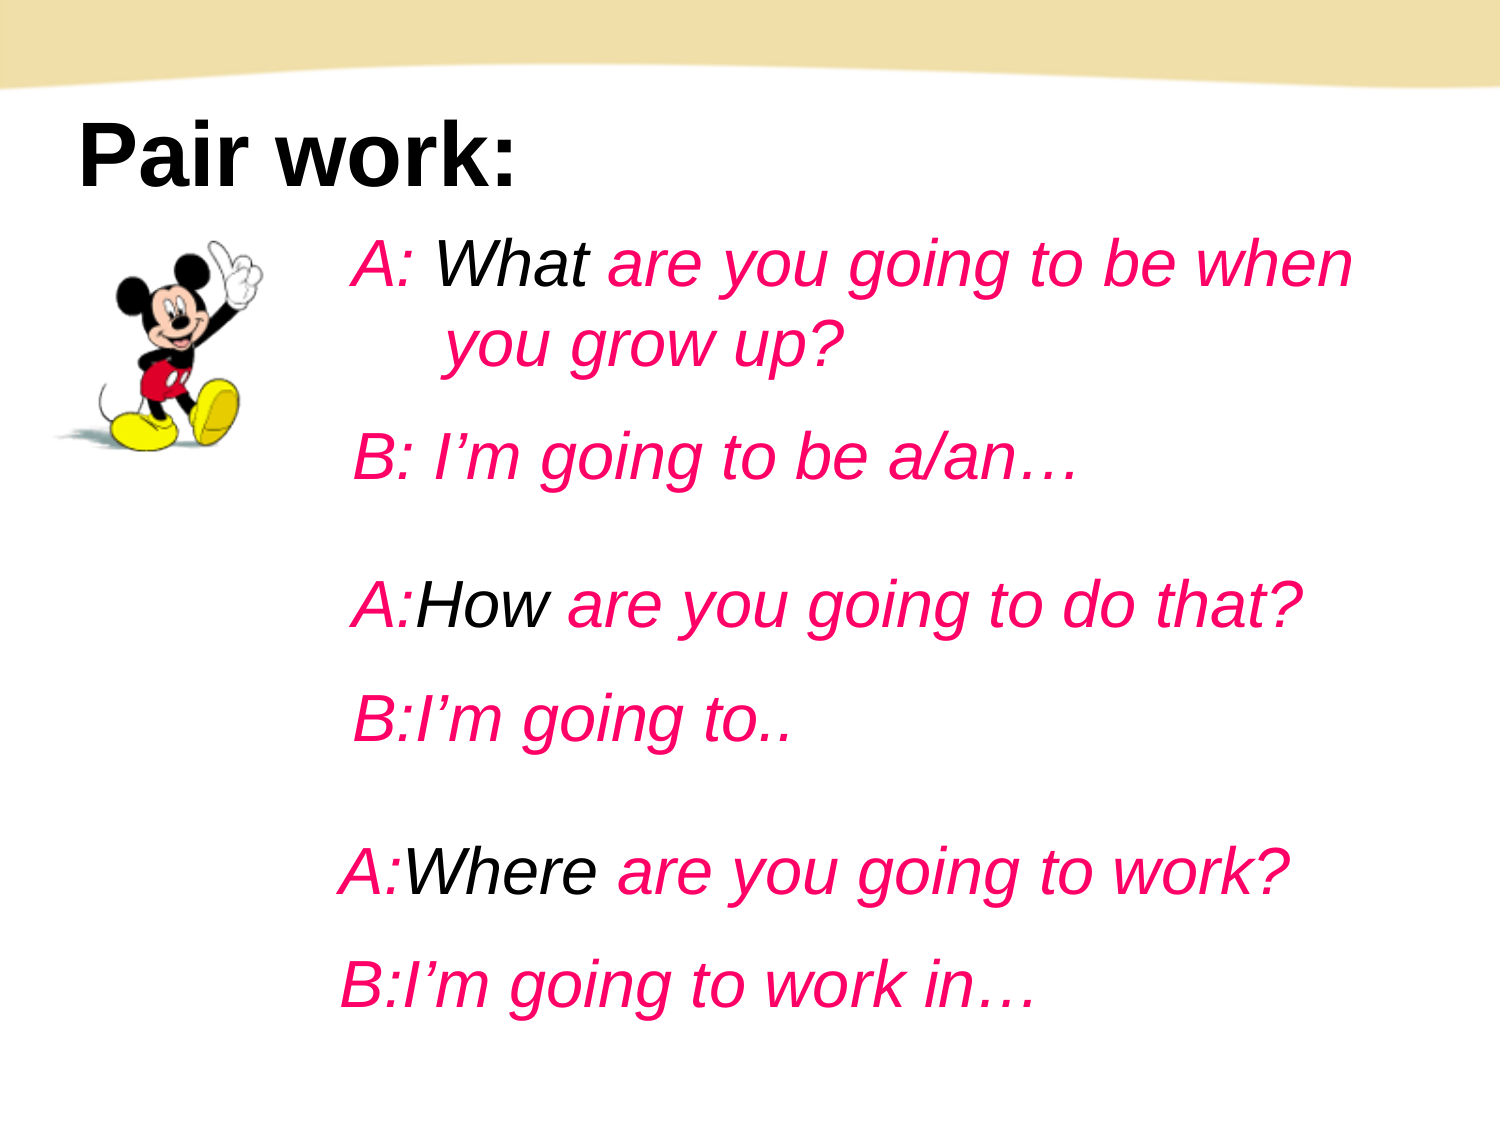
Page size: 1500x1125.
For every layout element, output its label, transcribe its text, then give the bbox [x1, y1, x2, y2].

picture [0, 0, 1500, 1125]
text_box A:How are you going to do that? B:I’m going to.. [337, 553, 1363, 762]
text_box Pair work: [62, 87, 650, 213]
text_box A: What are you going to be when you grow up? B: I’m going to be a/an… [337, 212, 1450, 614]
text_box A:Where are you going to work? B:I’m going to work in… [324, 820, 1350, 1029]
